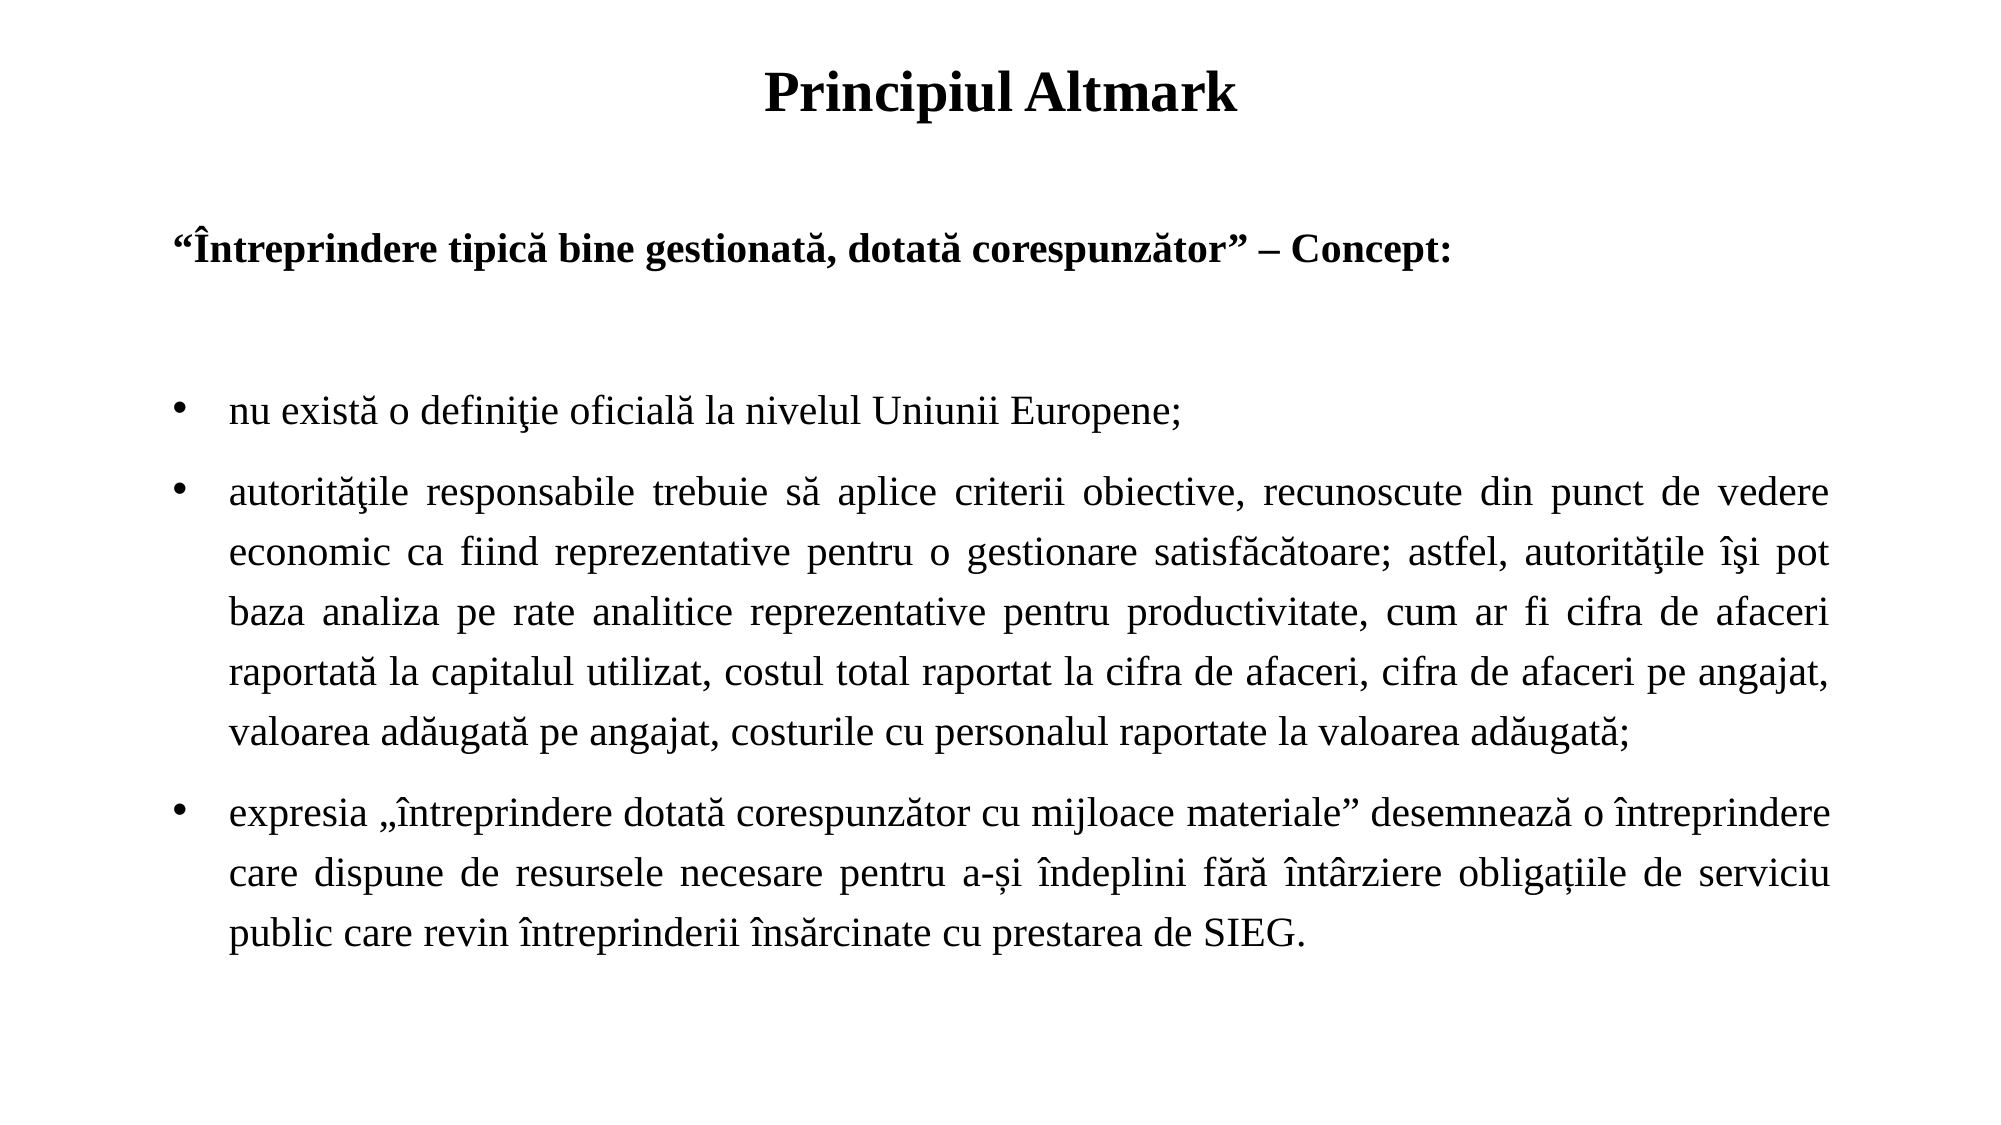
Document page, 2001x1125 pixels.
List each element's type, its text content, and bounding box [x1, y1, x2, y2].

title Principiul Altmark [157, 0, 1847, 182]
subtitle “Întreprindere tipică bine gestionată, dotată corespunzător” – Concept: nu există o definiţie oficială la nivelul Uniunii Europene; autorităţile responsabile trebuie să aplice criterii obiective, recunoscute din punct de vedere economic ca fiind reprezentative pentru o gestionare satisfăcătoare; astfel, autorităţile îşi pot baza analiza pe rate analitice reprezentative pentru productivitate, cum ar fi cifra de afaceri raportată la capitalul utilizat, costul total raportat la cifra de afaceri, cifra de afaceri pe angajat, valoarea adăugată pe angajat, costurile cu personalul raportate la valoarea adăugată; expresia „întreprindere dotată corespunzător cu mijloace materiale” desemnează o întreprindere care dispune de resursele necesare pentru a-și îndeplini fără întârziere obligațiile de serviciu public care revin întreprinderii însărcinate cu prestarea de SIEG. [157, 203, 1847, 1114]
